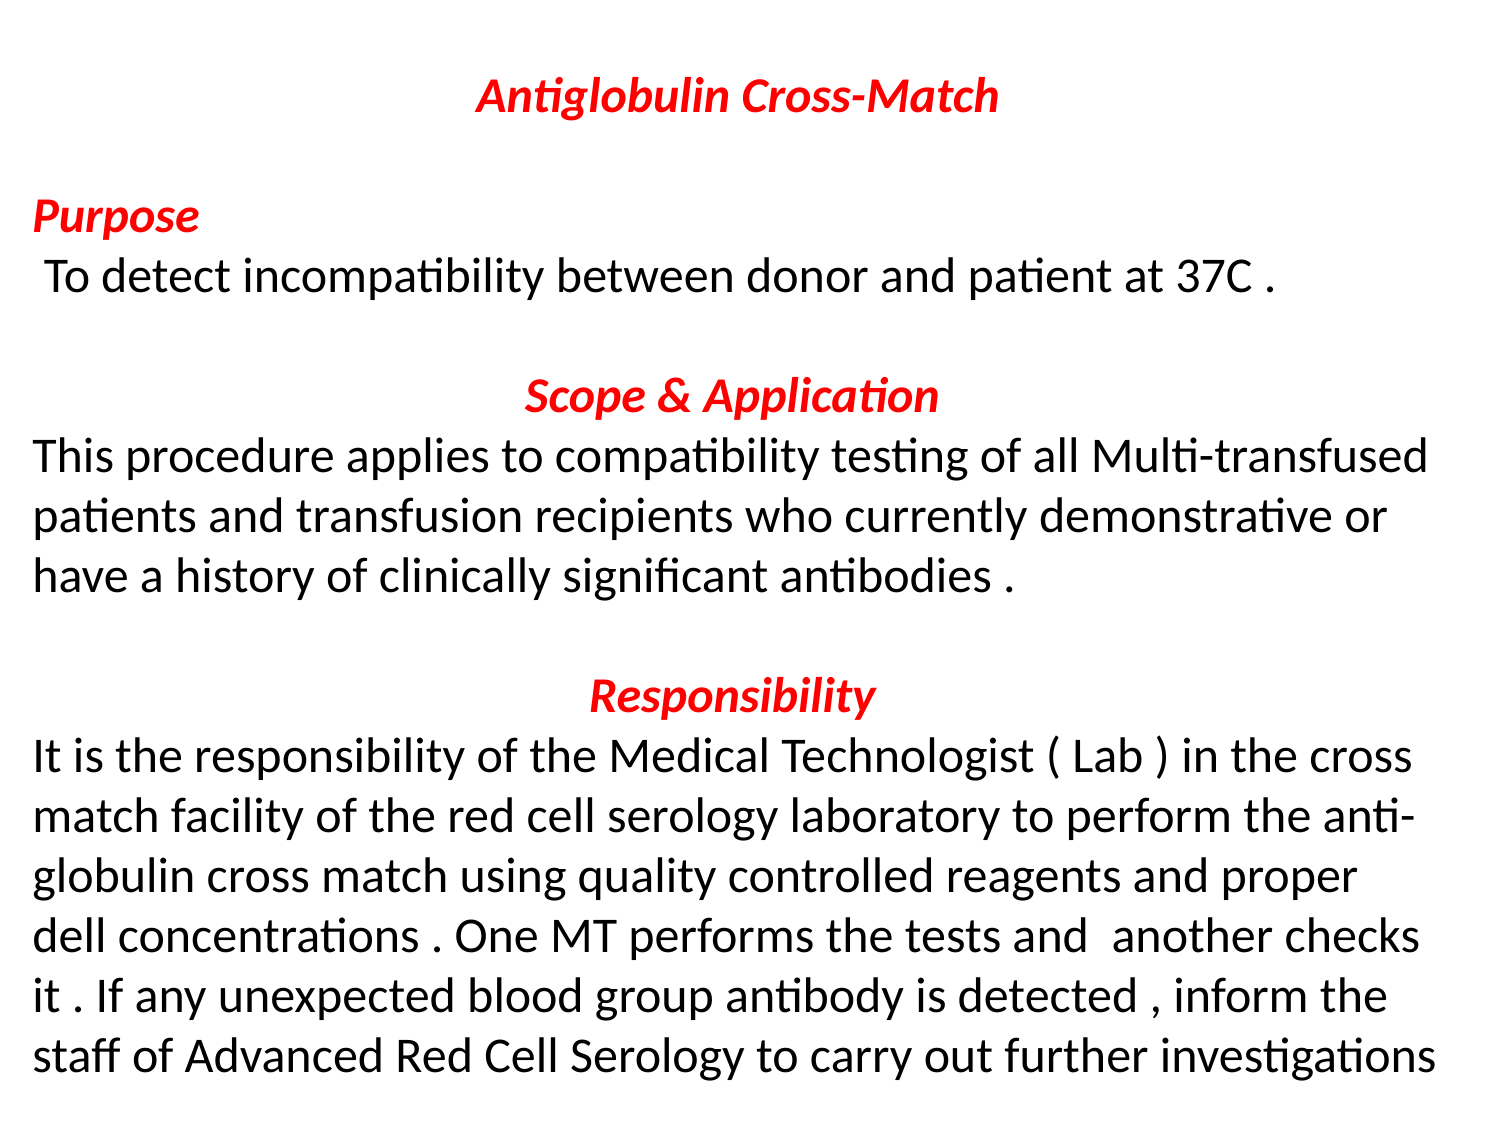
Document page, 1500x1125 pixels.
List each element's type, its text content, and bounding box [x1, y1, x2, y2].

text_box Antiglobulin Cross-Match Purpose To detect incompatibility between donor and patient at 37C . Scope & Application This procedure applies to compatibility testing of all Multi-transfused patients and transfusion recipients who currently demonstrative or have a history of clinically significant antibodies . Responsibility It is the responsibility of the Medical Technologist ( Lab ) in the cross match facility of the red cell serology laboratory to perform the anti-globulin cross match using quality controlled reagents and proper dell concentrations . One MT performs the tests and another checks it . If any unexpected blood group antibody is detected , inform the staff of Advanced Red Cell Serology to carry out further investigations . [17, 55, 1459, 1125]
